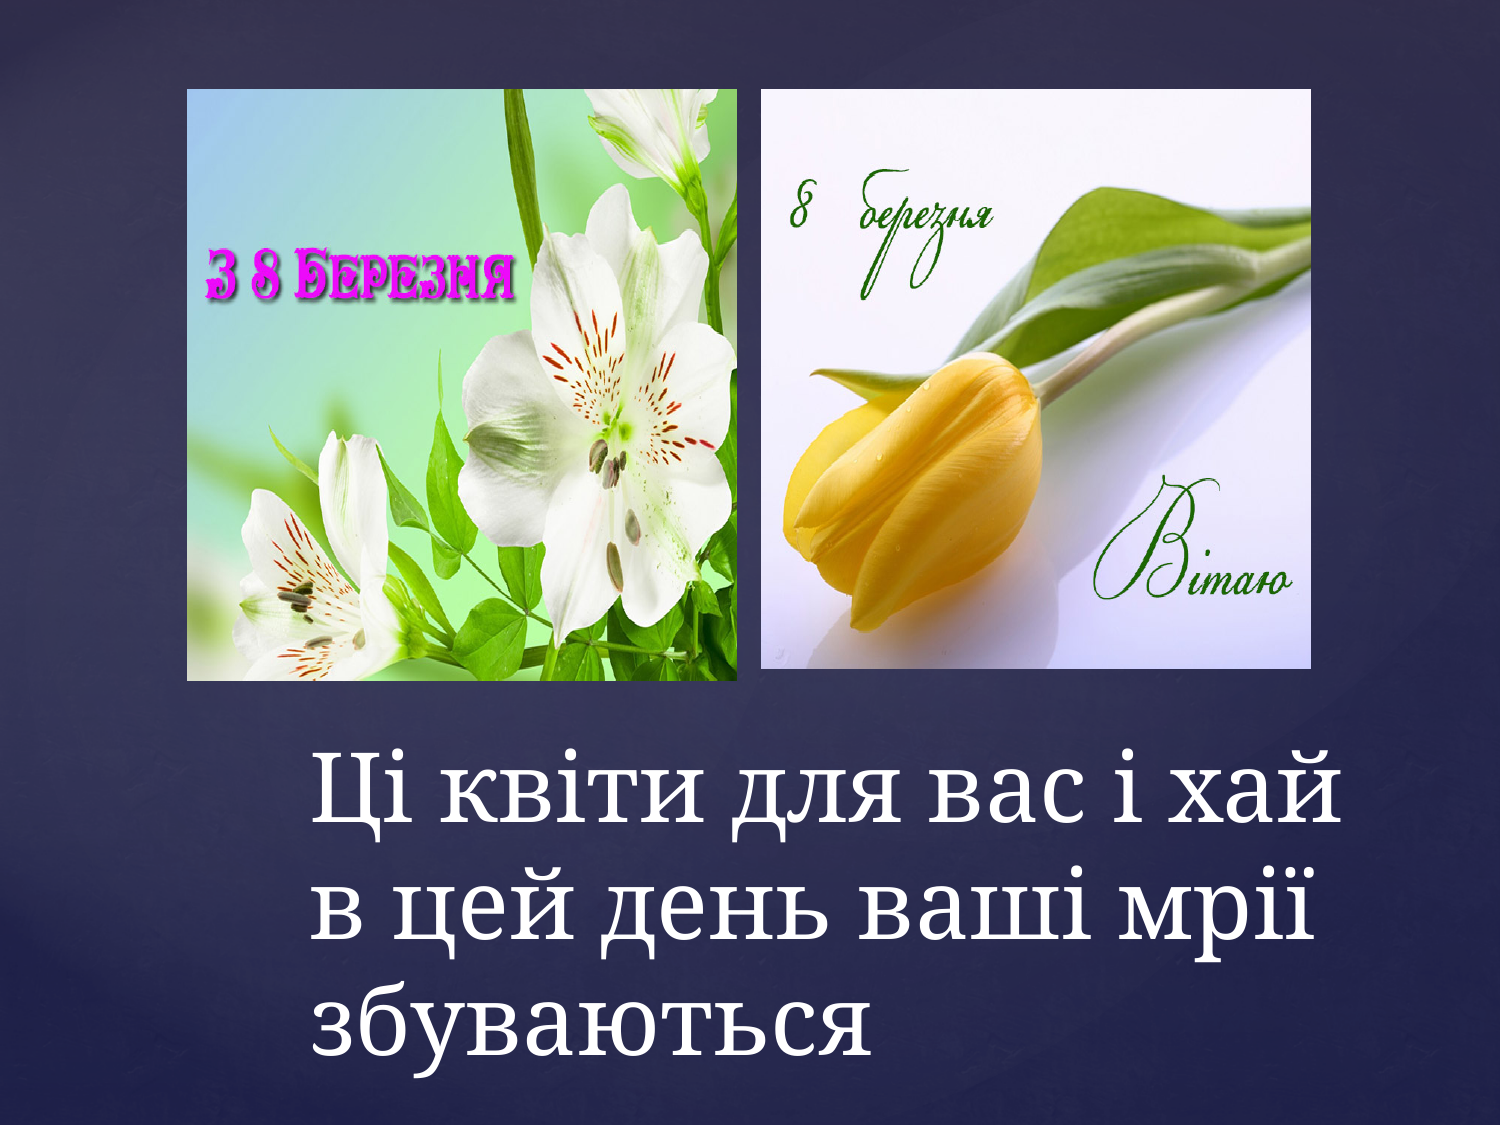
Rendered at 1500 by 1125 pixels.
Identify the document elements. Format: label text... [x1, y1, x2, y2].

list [186, 89, 737, 682]
title Ці квіти для вас і хай в цей день ваші мрії збуваються [294, 717, 1363, 1083]
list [761, 89, 1312, 670]
